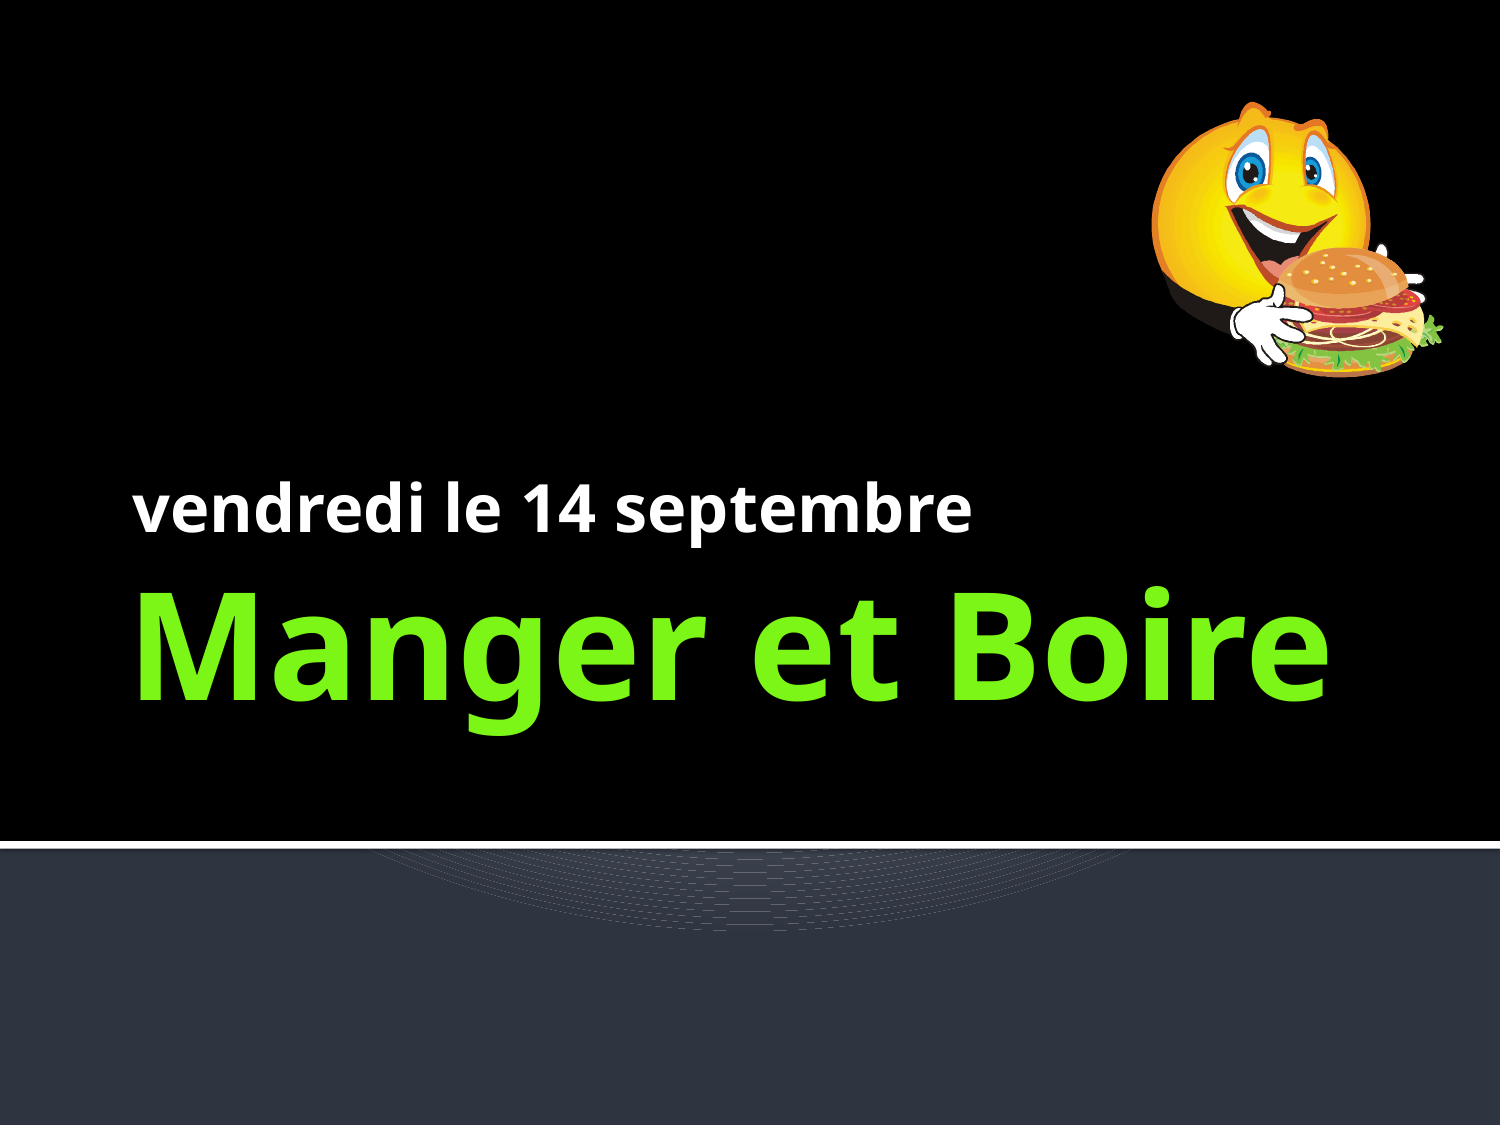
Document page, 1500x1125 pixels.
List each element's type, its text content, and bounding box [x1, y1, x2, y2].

title Manger et Boire [112, 550, 1438, 825]
picture [1151, 101, 1444, 378]
subtitle vendredi le 14 septembre [112, 299, 1438, 547]
